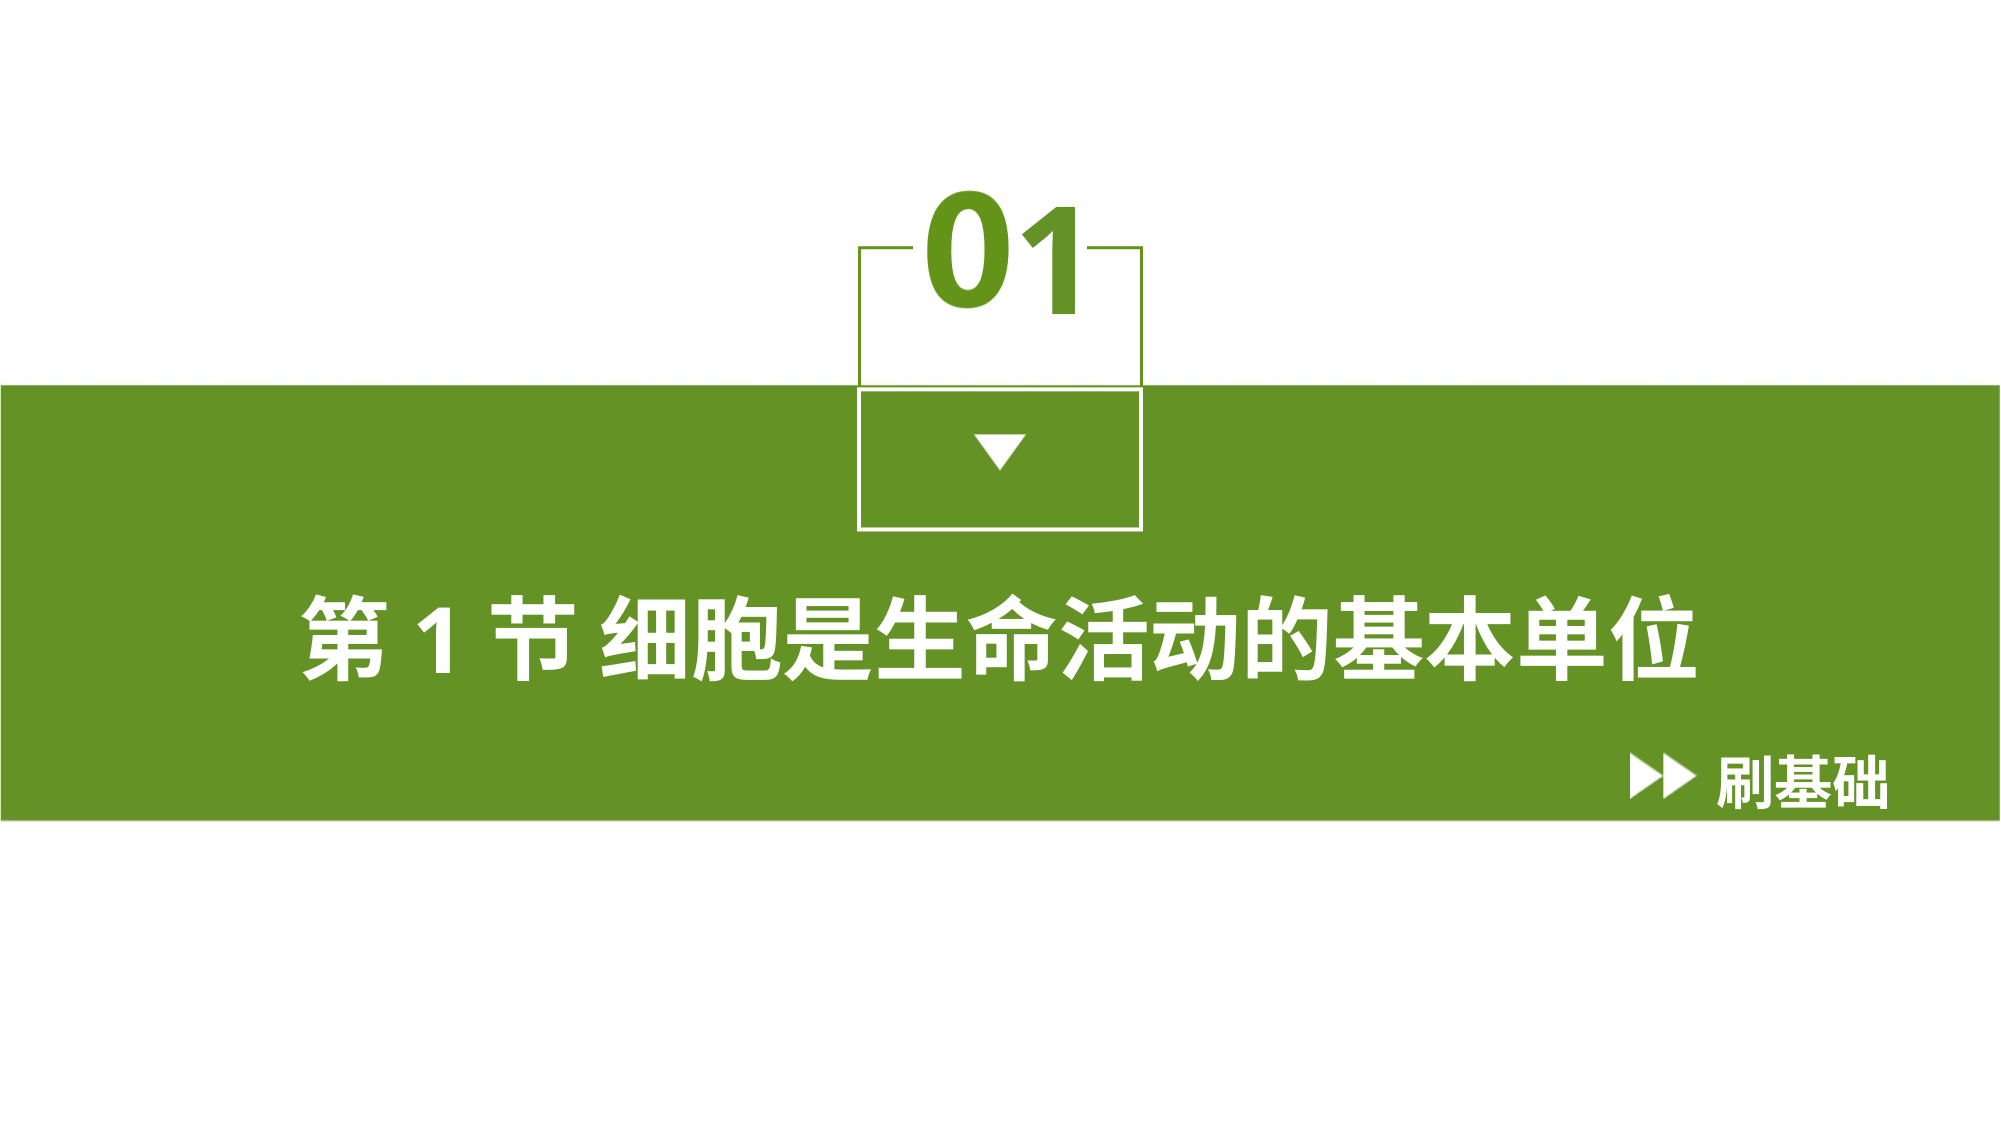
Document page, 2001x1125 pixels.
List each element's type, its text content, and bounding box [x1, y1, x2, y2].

picture [0, 0, 2000, 572]
picture [0, 699, 2000, 1125]
text_box 1 [1013, 156, 1173, 353]
text_box 第1节 细胞是生命活动的基本单位 [0, 572, 2000, 699]
text_box 刷基础 [1715, 712, 1997, 818]
